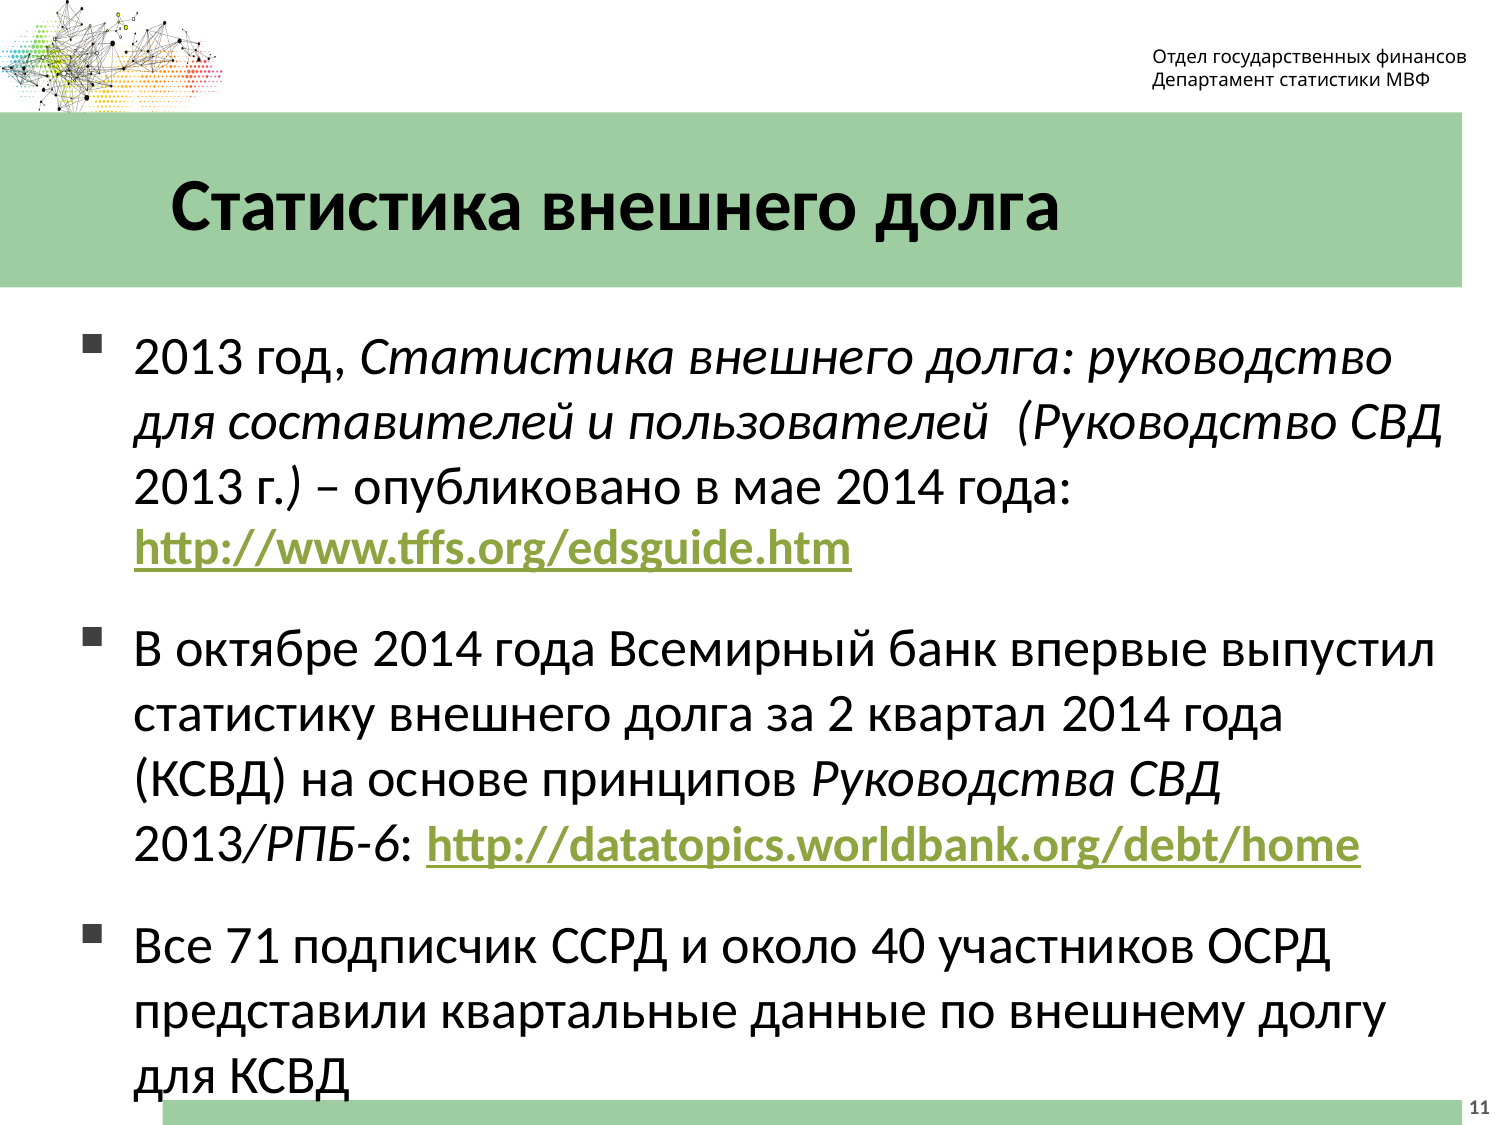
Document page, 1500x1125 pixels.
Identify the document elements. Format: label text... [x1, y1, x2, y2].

slide_number 11 [1441, 1074, 1500, 1125]
picture [0, 0, 225, 112]
title Статистика внешнего долга [0, 112, 1463, 288]
list 2013 год, Статистика внешнего долга: руководство для составителей и пользователей (Руководство СВД 2013 г.) – опубликовано в мае 2014 года: http://www.tffs.org/edsguide.htm В октябре 2014 года Всемирный банк впервые выпустил статистику внешнего долга за 2 квартал 2014 года (КСВД) на основе принципов Руководства СВД 2013/РПБ-6: http://datatopics.worldbank.org/debt/home Все 71 подписчик ССРД и около 40 участников ОСРД представили квартальные данные по внешнему долгу для КСВД [62, 312, 1463, 1088]
text_box Отдел государственных финансов Департамент статистики МВФ [1137, 37, 1500, 98]
